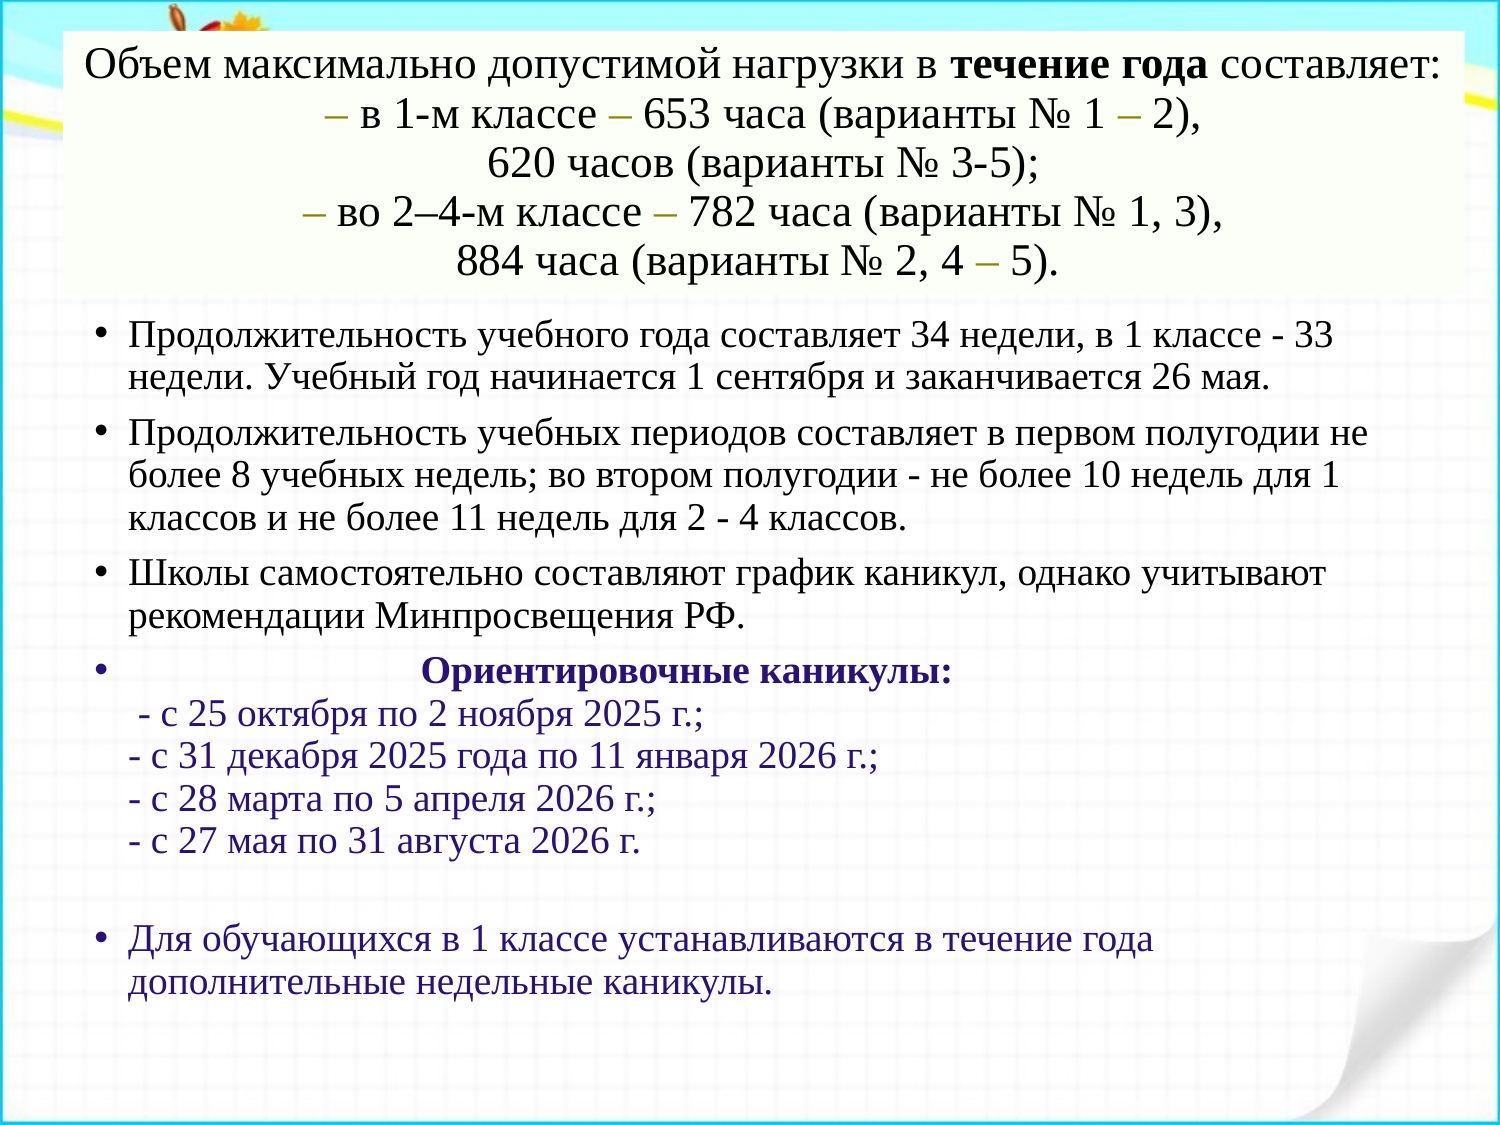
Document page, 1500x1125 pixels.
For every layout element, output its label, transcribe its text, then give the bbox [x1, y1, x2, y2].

title Объем максимально допустимой нагрузки в течение года составляет: – в 1-м классе – 653 часа (варианты № 1 – 2), 620 часов (варианты № 3-5); – во 2–4-м классе – 782 часа (варианты № 1, 3), 884 часа (варианты № 2, 4 – 5). [63, 30, 1465, 295]
picture [0, 0, 1500, 1125]
list Продолжительность учебного года составляет 34 недели, в 1 классе - 33 недели. Учебный год начинается 1 сентября и заканчивается 26 мая. Продолжительность учебных периодов составляет в первом полугодии не более 8 учебных недель; во втором полугодии - не более 10 недель для 1 классов и не более 11 недель для 2 - 4 классов. Школы самостоятельно составляют график каникул, однако учитывают рекомендации Минпросвещения РФ. Ориентировочные каникулы: - с 25 октября по 2 ноября 2025 г.; - с 31 декабря 2025 года по 11 января 2026 г.; - с 28 марта по 5 апреля 2026 г.; - с 27 мая по 31 августа 2026 г. Для обучающихся в 1 классе устанавливаются в течение года дополнительные недельные каникулы. [79, 305, 1433, 1014]
